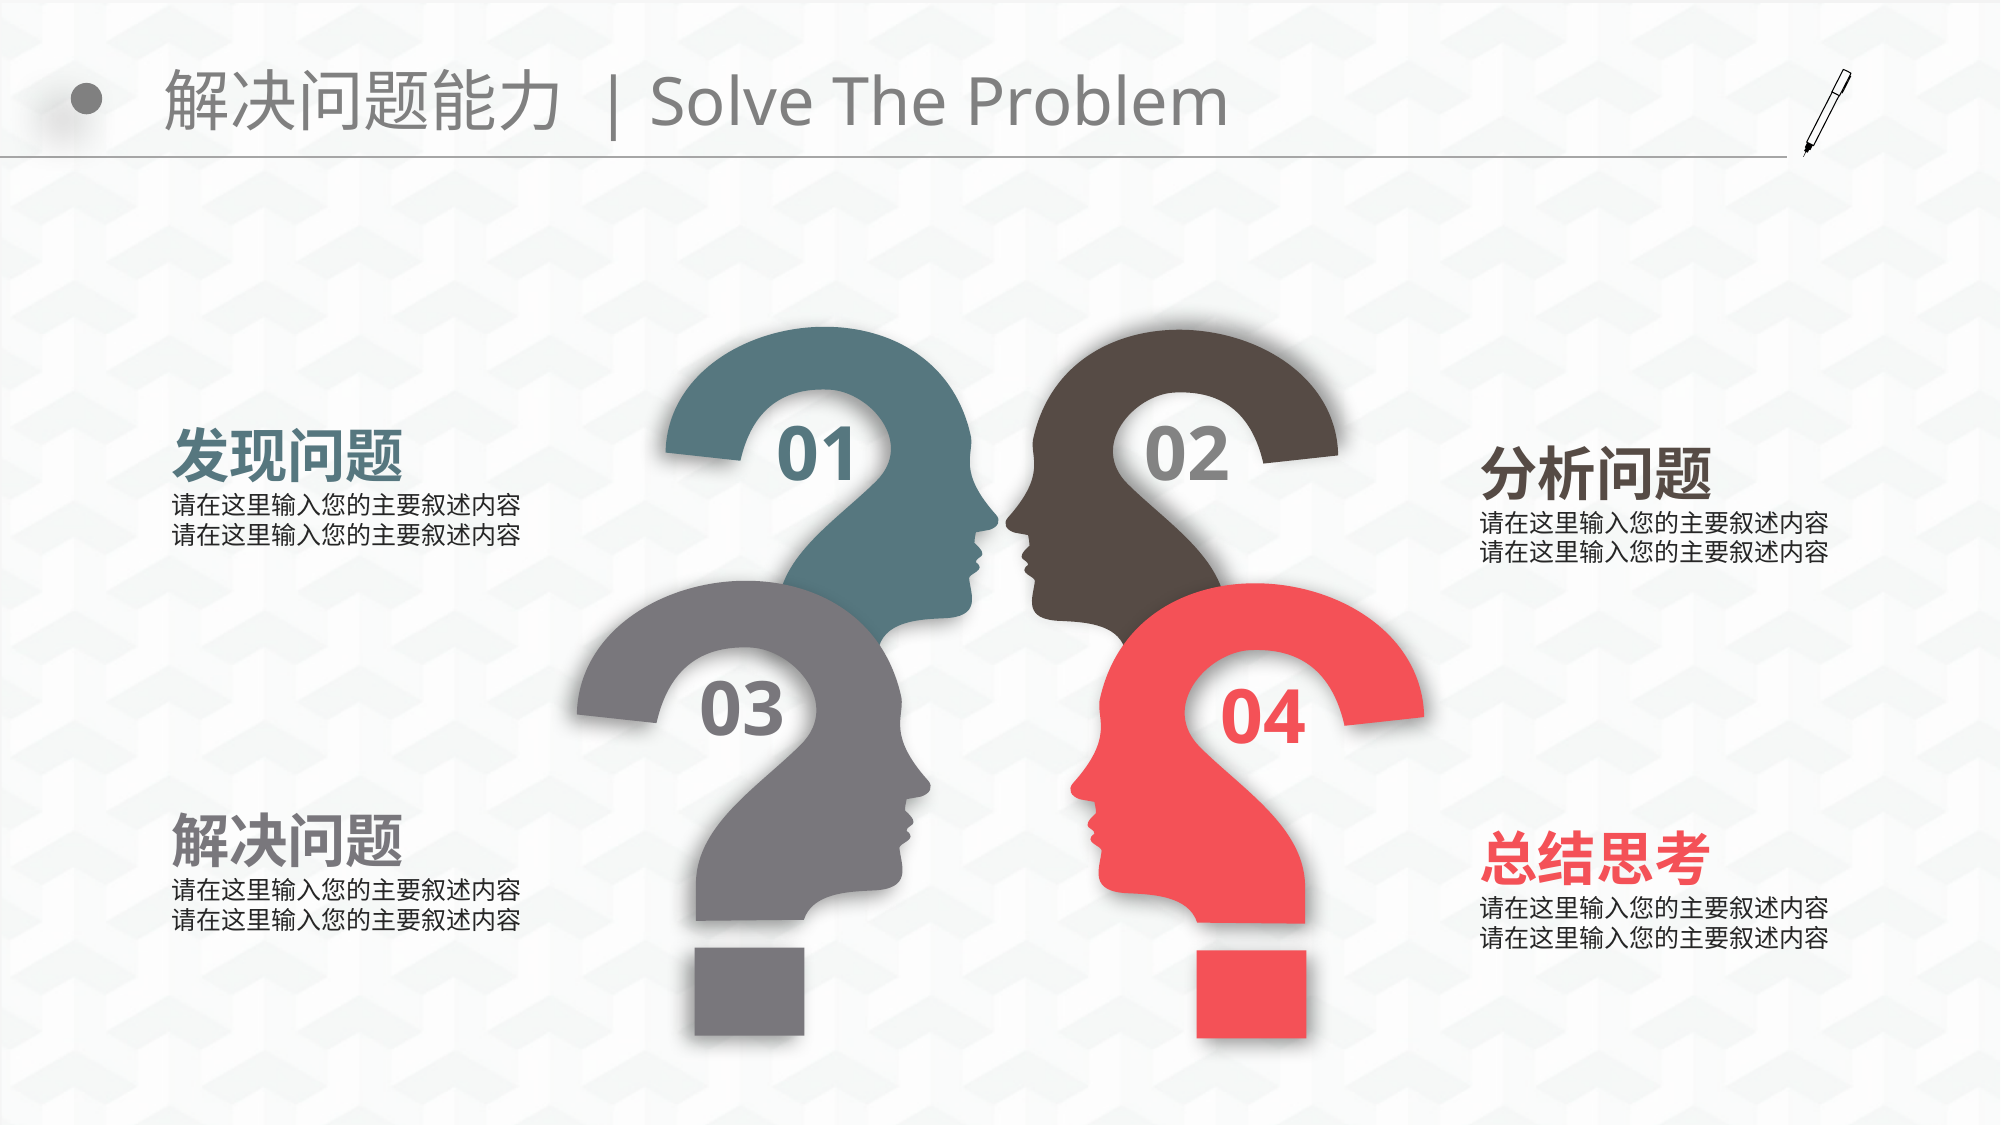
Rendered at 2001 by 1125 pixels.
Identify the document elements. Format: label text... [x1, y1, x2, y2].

title 解决问题能力 | Solve The Problem [152, 27, 1789, 169]
text_box 解决问题 请在这里输入您的主要叙述内容 请在这里输入您的主要叙述内容 [156, 783, 537, 1022]
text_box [665, 326, 999, 648]
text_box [1070, 583, 1425, 1039]
text_box 分析问题 请在这里输入您的主要叙述内容 请在这里输入您的主要叙述内容 [1464, 415, 1845, 655]
picture [1, 3, 2001, 1125]
text_box 发现问题 请在这里输入您的主要叙述内容 请在这里输入您的主要叙述内容 [156, 397, 537, 637]
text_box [576, 580, 931, 1036]
text_box 总结思考 请在这里输入您的主要叙述内容 请在这里输入您的主要叙述内容 [1464, 801, 1845, 1040]
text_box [1005, 329, 1339, 650]
